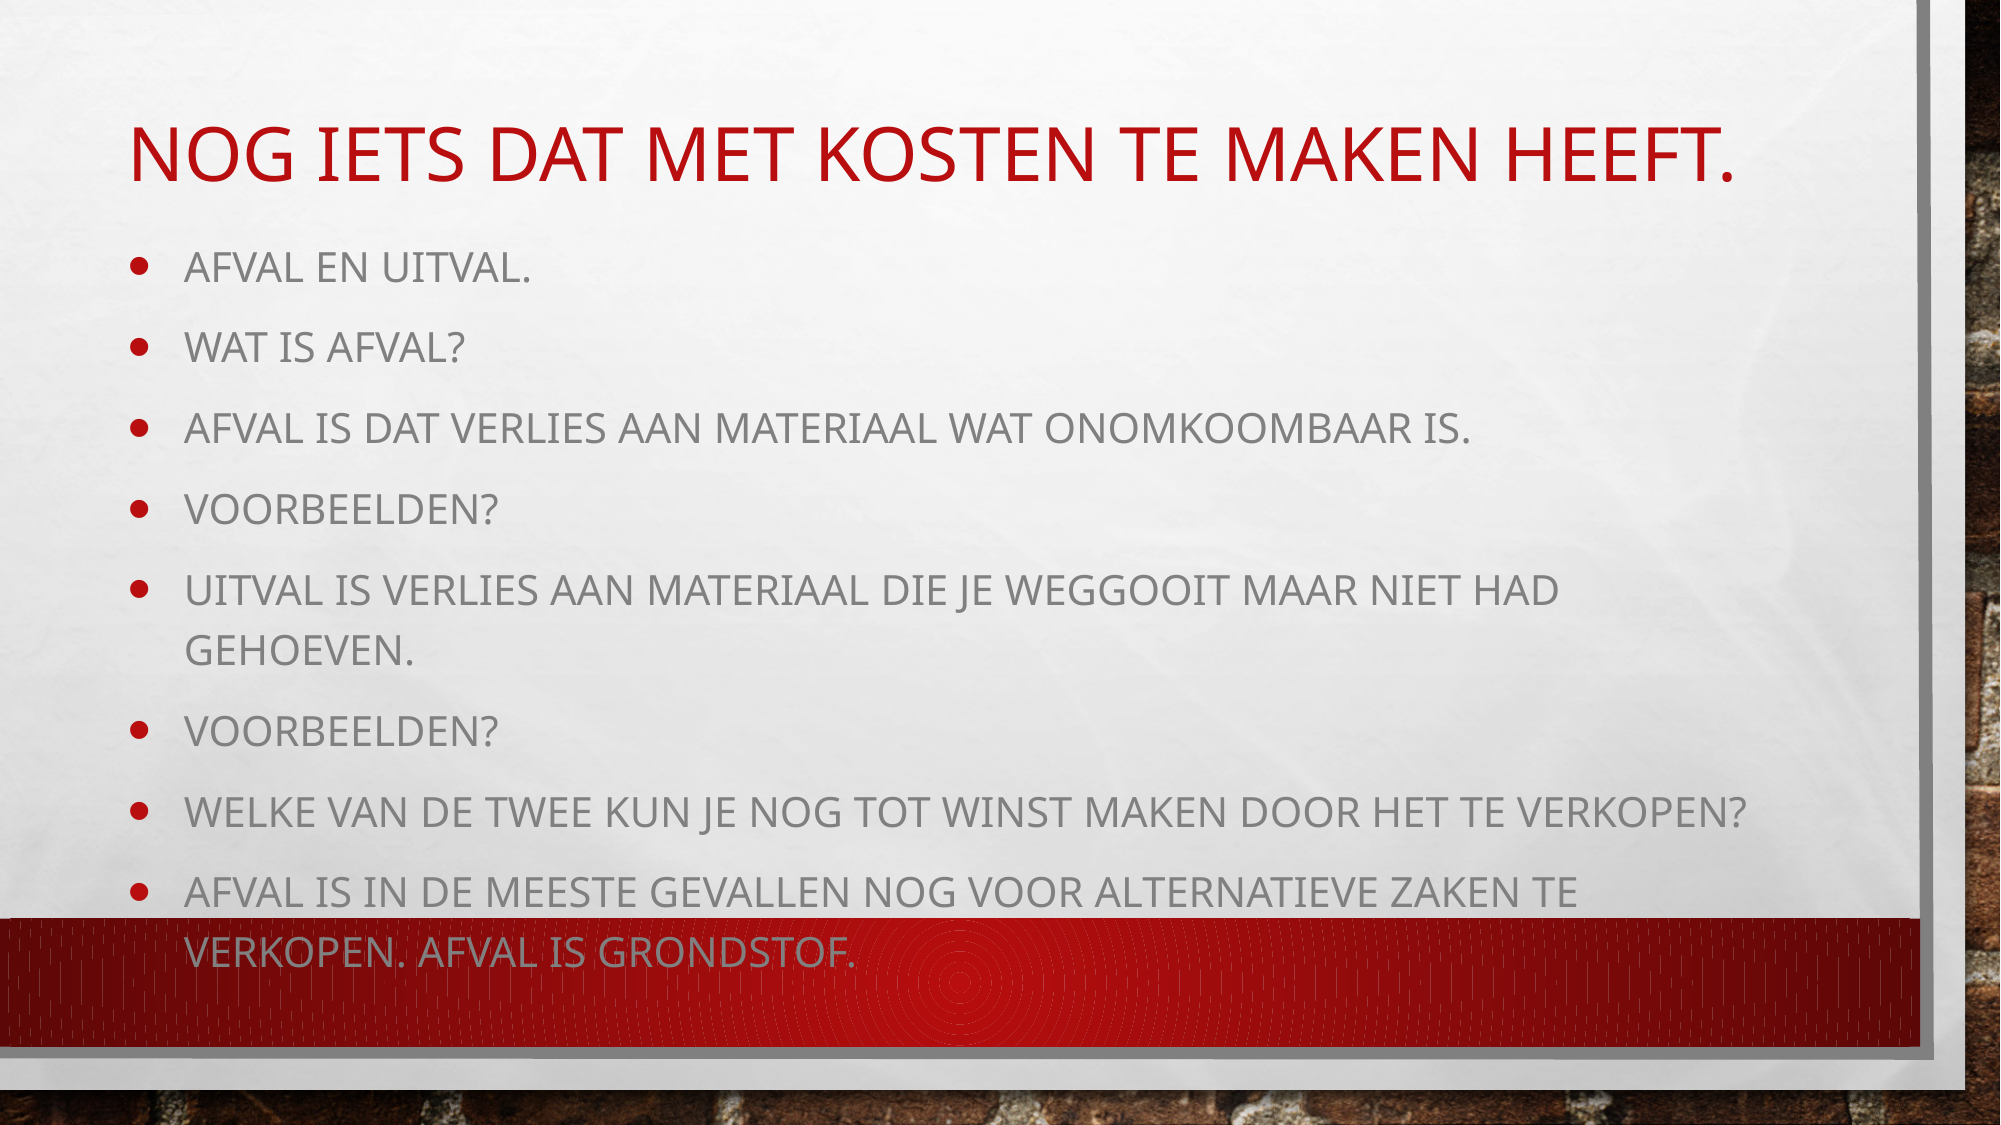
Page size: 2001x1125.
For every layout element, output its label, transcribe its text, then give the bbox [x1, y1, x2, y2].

title Nog iets dat met kosten te maken heeft. [112, 60, 1818, 205]
picture [0, 0, 2000, 1125]
list Afval en uitval. Wat is afval? Afval is dat verlies aan materiaal wat onomkoombaar is. Voorbeelden? Uitval is verlies aan materiaal die je weggooit maar niet had gehoeven. Voorbeelden? Welke van de twee kun je nog tot winst maken door het te verkopen? Afval is in de meeste gevallen nog voor alternatieve zaken te verkopen. Afval is grondstof. [112, 222, 1818, 883]
